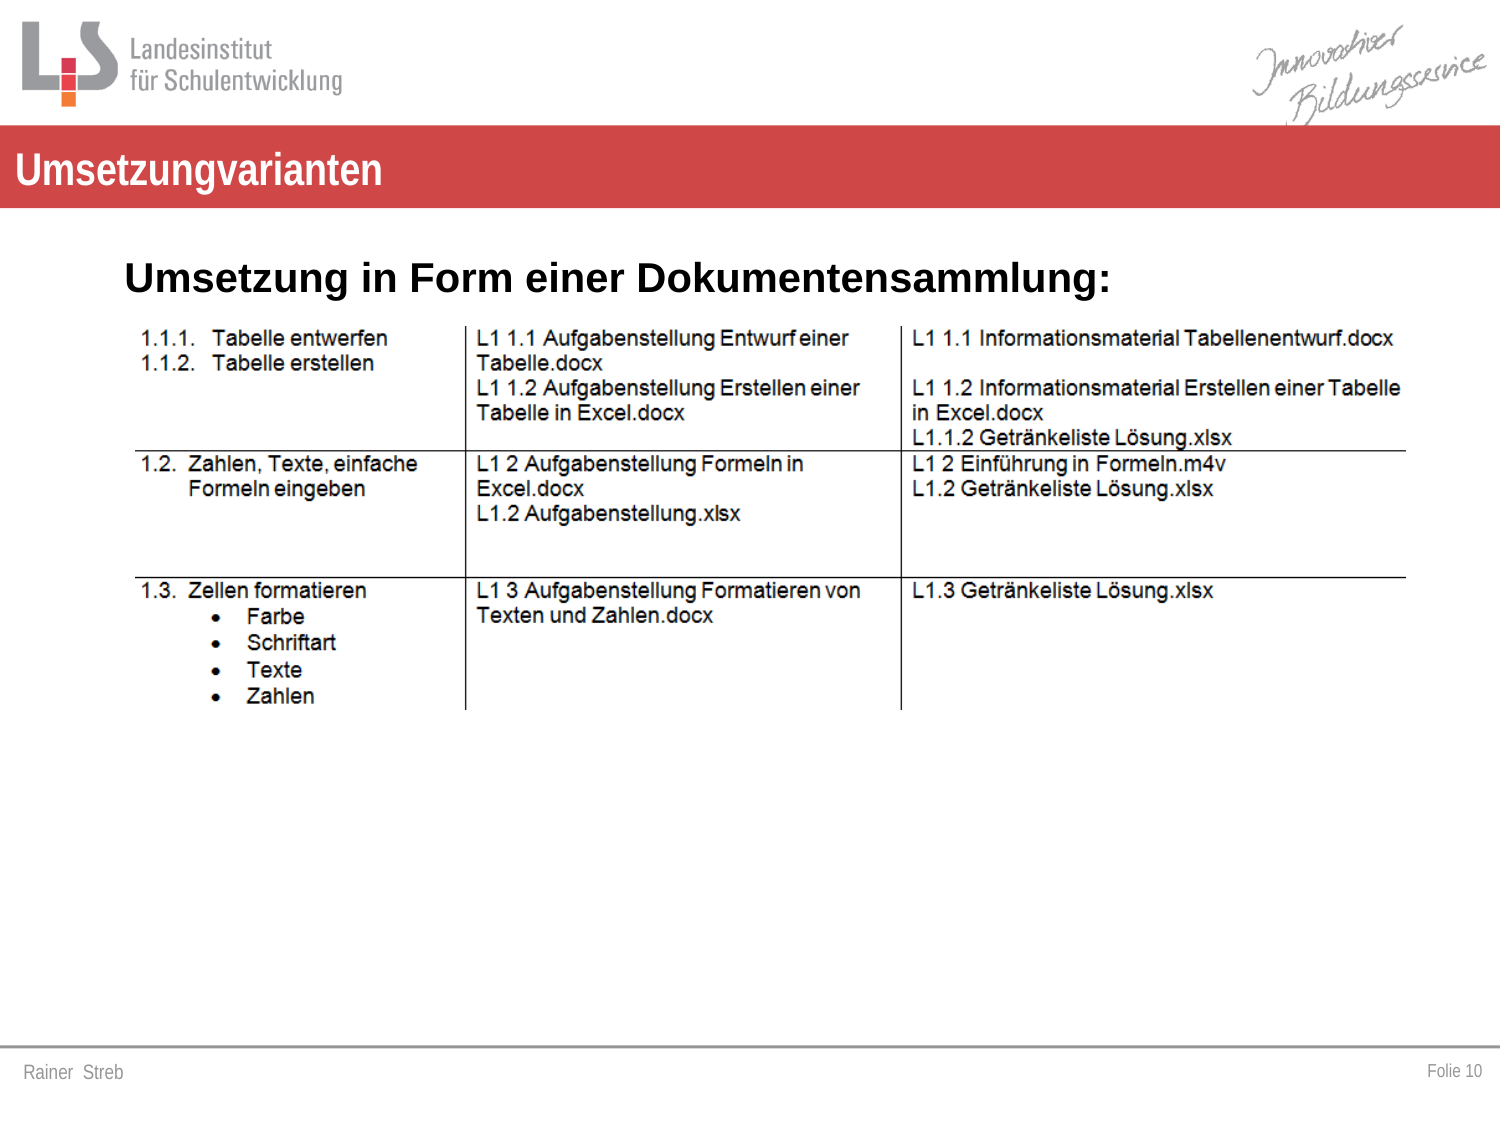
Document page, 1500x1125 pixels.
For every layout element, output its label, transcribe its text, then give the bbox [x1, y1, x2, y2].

title Umsetzungvarianten [0, 125, 1500, 209]
picture [135, 326, 1406, 710]
picture [1252, 24, 1487, 125]
list Umsetzung in Form einer Dokumentensammlung: [64, 243, 1447, 1024]
picture [20, 20, 346, 107]
